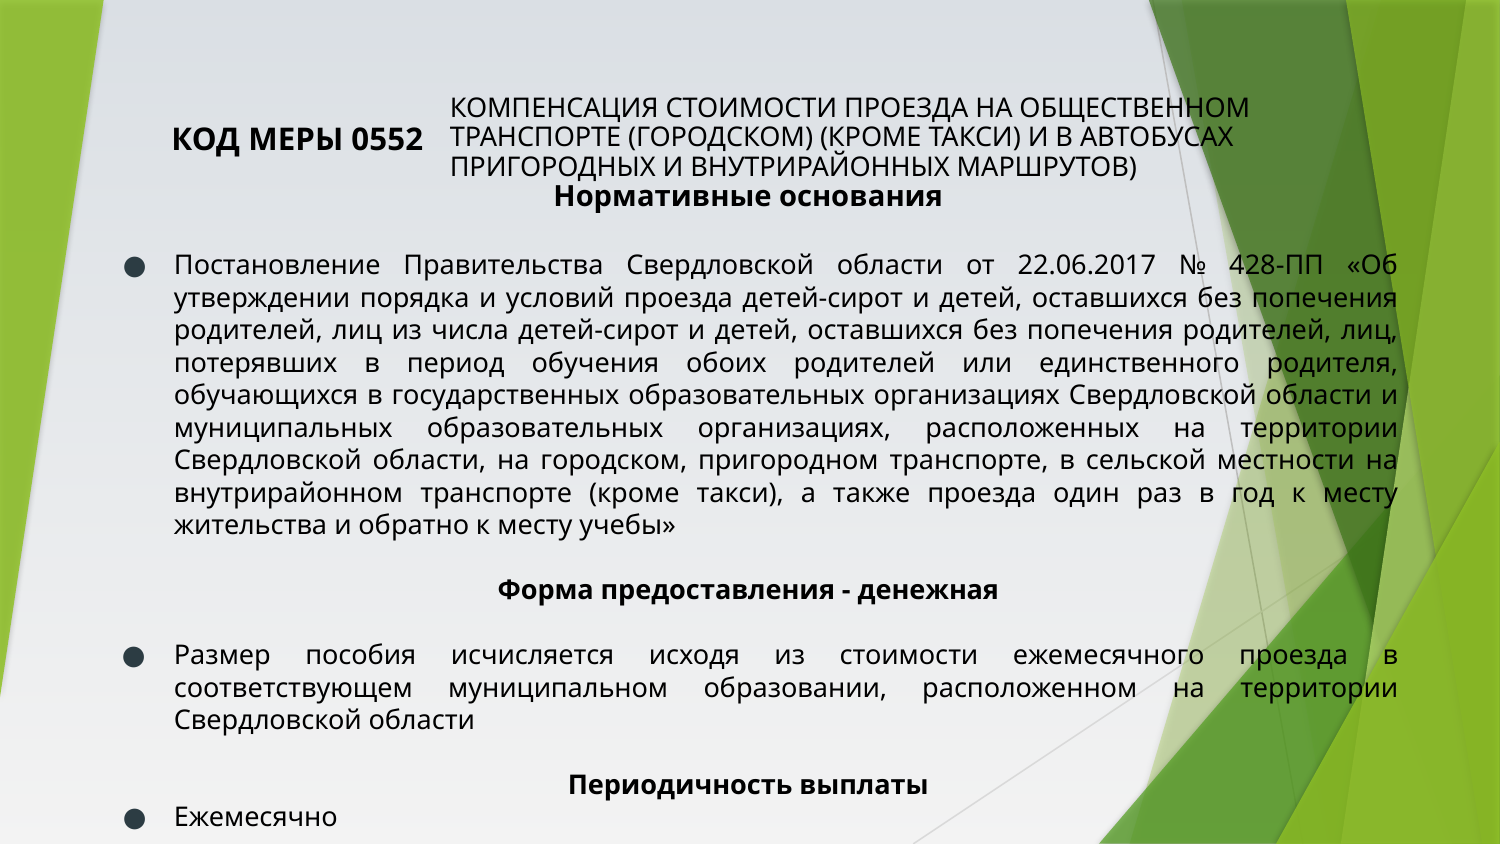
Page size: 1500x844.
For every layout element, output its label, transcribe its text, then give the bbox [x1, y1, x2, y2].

text_box Нормативные основания Постановление Правительства Свердловской области от 22.06.2017 № 428-ПП «Об утверждении порядка и условий проезда детей-сирот и детей, оставшихся без попечения родителей, лиц из числа детей-сирот и детей, оставшихся без попечения родителей, лиц, потерявших в период обучения обоих родителей или единственного родителя, обучающихся в государственных образовательных организациях Свердловской области и муниципальных образовательных организациях, расположенных на территории Свердловской области, на городском, пригородном транспорте, в сельской местности на внутрирайонном транспорте (кроме такси), а также проезда один раз в год к месту жительства и обратно к месту учебы» Форма предоставления - денежная Размер пособия исчисляется исходя из стоимости ежемесячного проезда в соответствующем муниципальном образовании, расположенном на территории Свердловской области Периодичность выплаты Ежемесячно [87, 202, 1409, 808]
text_box КОД МЕРЫ 0552 [122, 79, 439, 196]
title КОМПЕНСАЦИЯ СТОИМОСТИ ПРОЕЗДА НА ОБЩЕСТВЕННОМ ТРАНСПОРТЕ (ГОРОДСКОМ) (КРОМЕ ТАКСИ) И В АВТОБУСАХ ПРИГОРОДНЫХ И ВНУТРИРАЙОННЫХ МАРШРУТОВ) [438, 80, 1384, 197]
